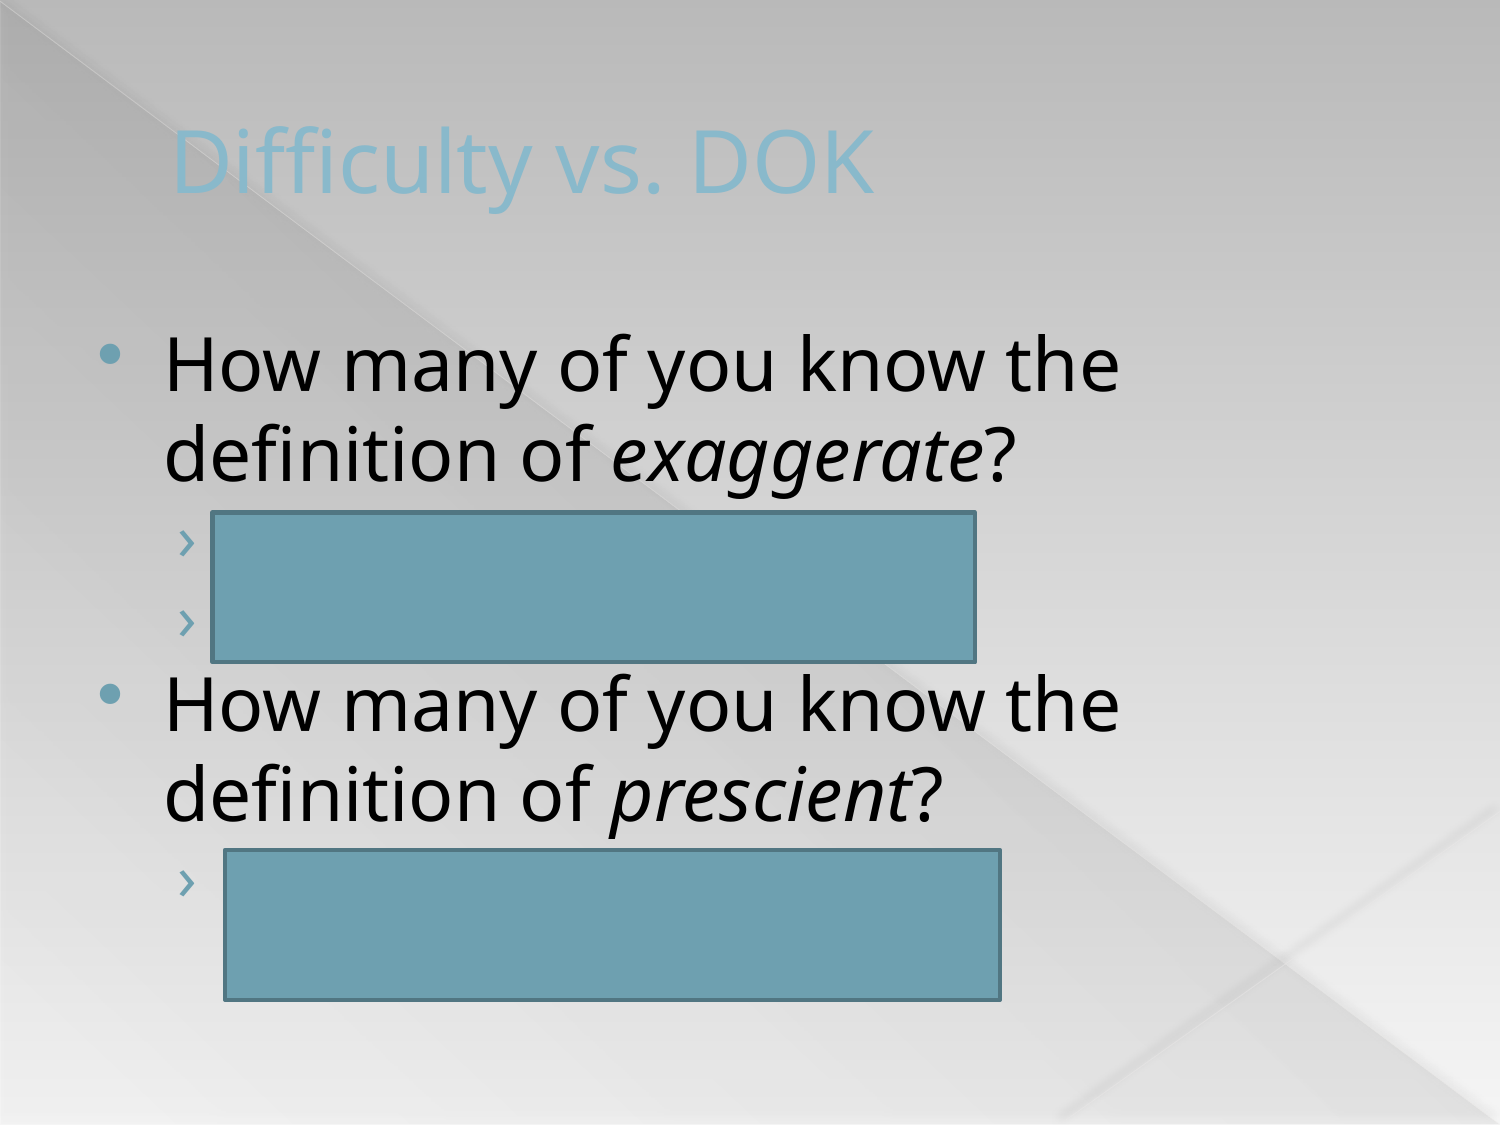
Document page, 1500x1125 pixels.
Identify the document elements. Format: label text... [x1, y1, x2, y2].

title Difficulty vs. DOK [75, 43, 1425, 274]
text_box [223, 848, 1002, 1002]
text_box [210, 510, 977, 664]
list How many of you know the definition of exaggerate? Overstate something Make more noticeable How many of you know the definition of prescient? Knowing in advance [75, 308, 1425, 1059]
